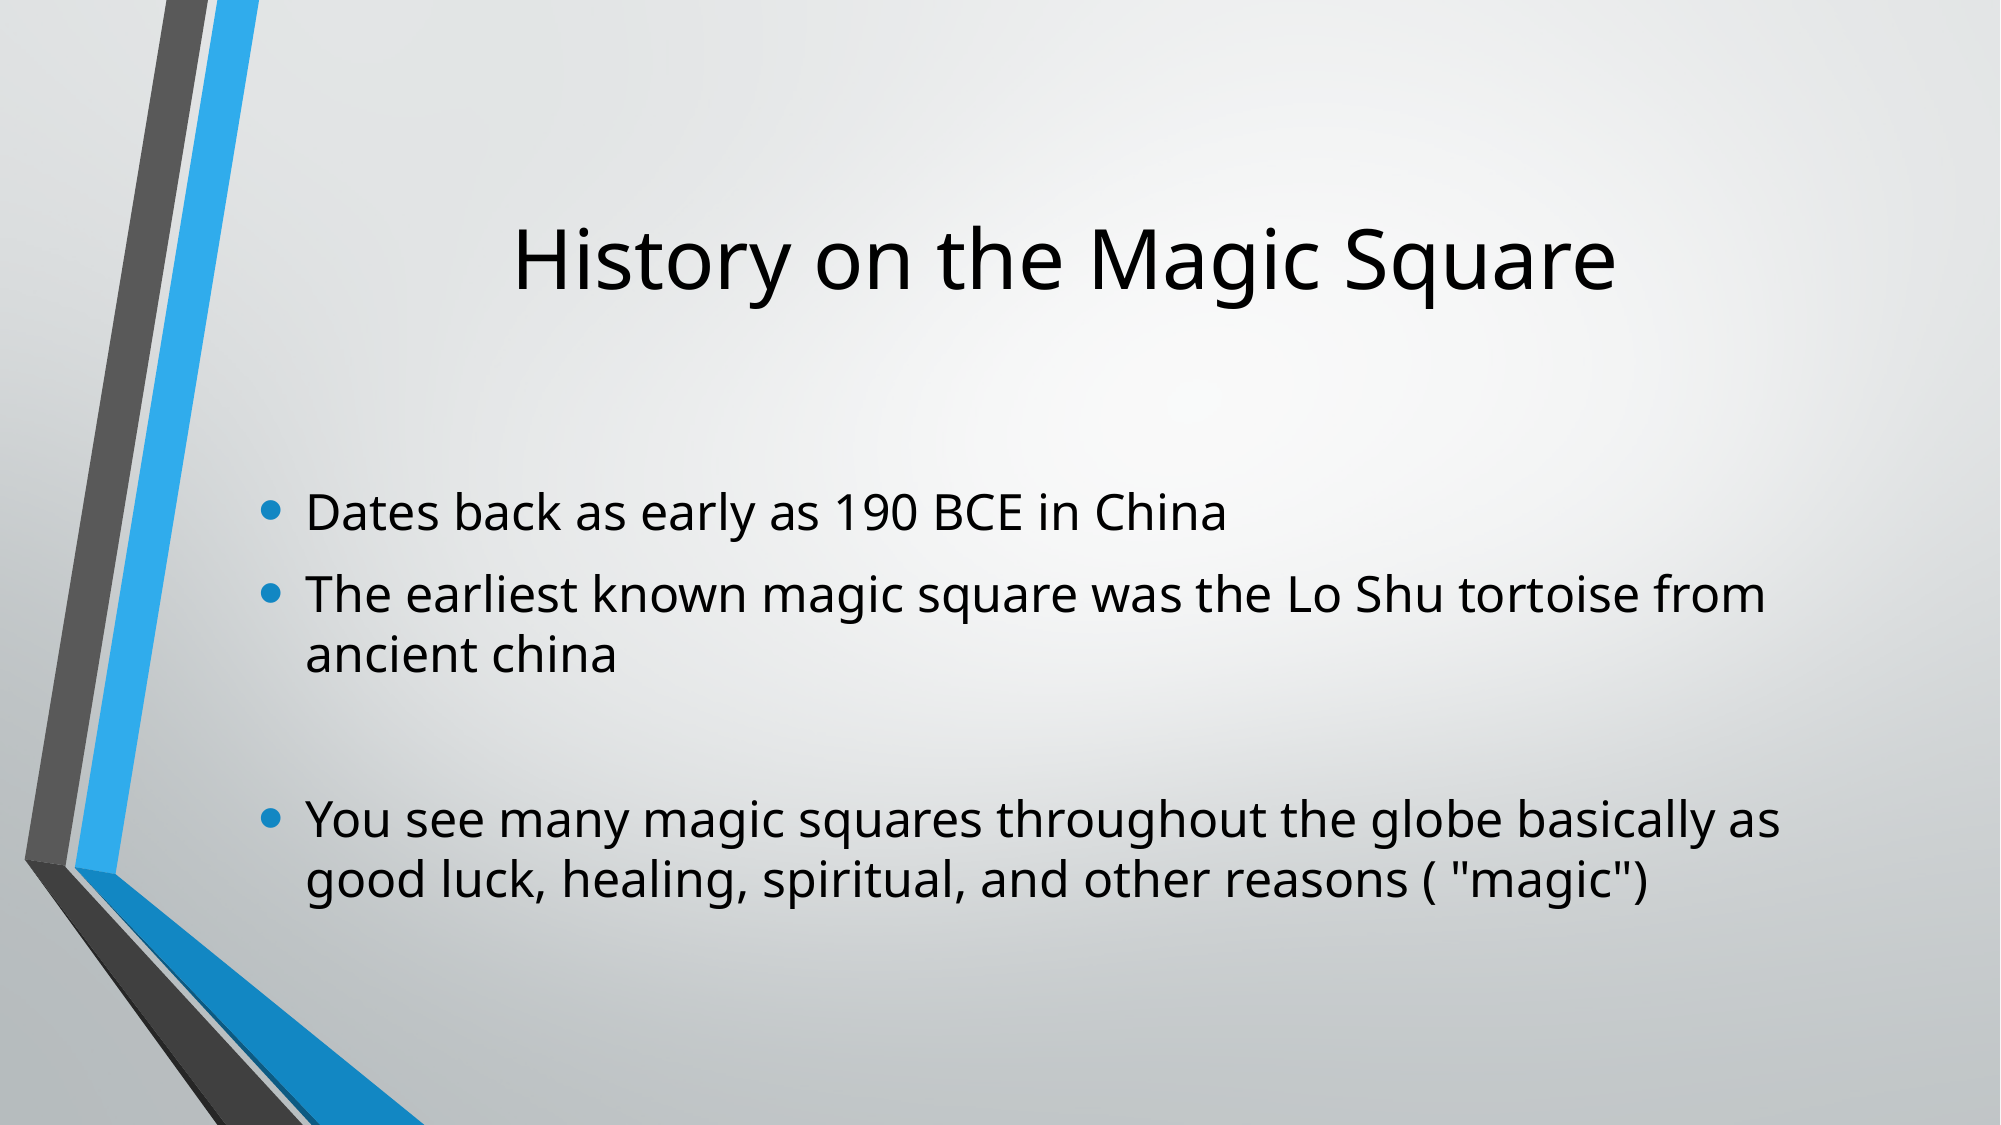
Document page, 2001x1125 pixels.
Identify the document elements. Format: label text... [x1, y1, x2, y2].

title History on the Magic Square [243, 112, 1887, 400]
list Dates back as early as 190 BCE in China ​ The earliest known magic square was the Lo Shu tortoise from ancient china​ You see many magic squares throughout the globe basically as good luck, healing, spiritual, and other reasons ( "magic")​ [243, 437, 1887, 950]
